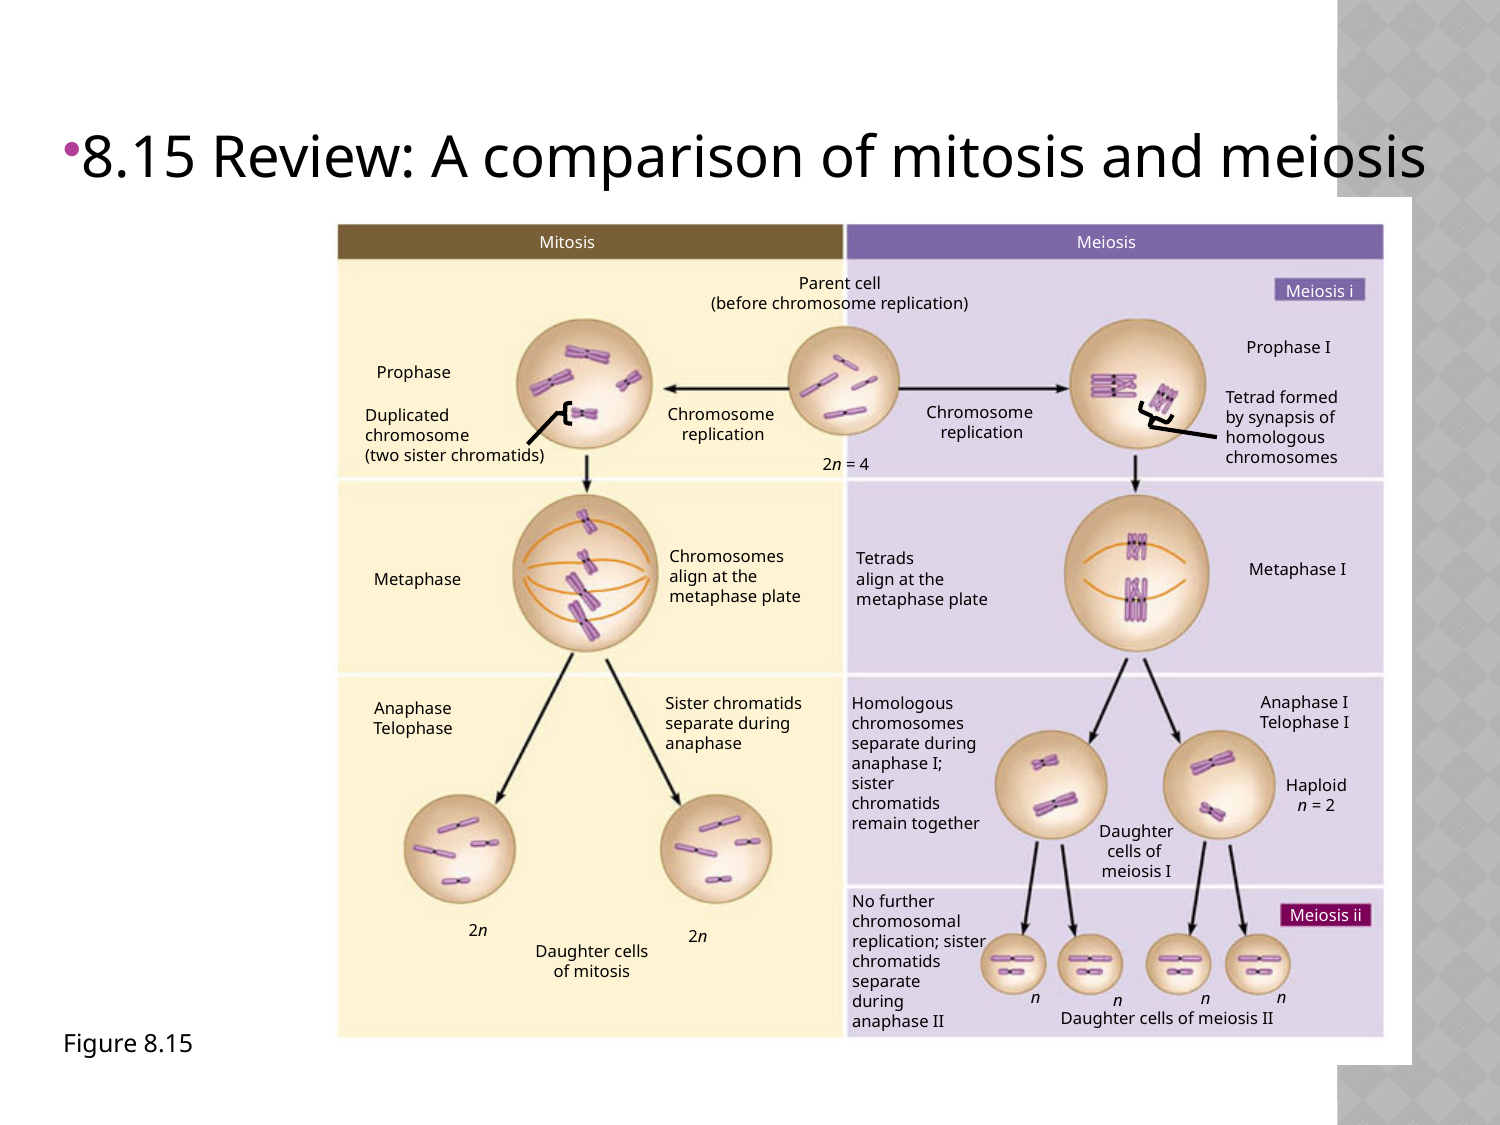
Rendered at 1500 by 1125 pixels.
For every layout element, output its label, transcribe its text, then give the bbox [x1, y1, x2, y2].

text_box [310, 197, 1413, 1066]
list 8.15 Review: A comparison of mitosis and meiosis [50, 112, 1450, 215]
text_box Figure 8.15 [48, 1020, 209, 1065]
